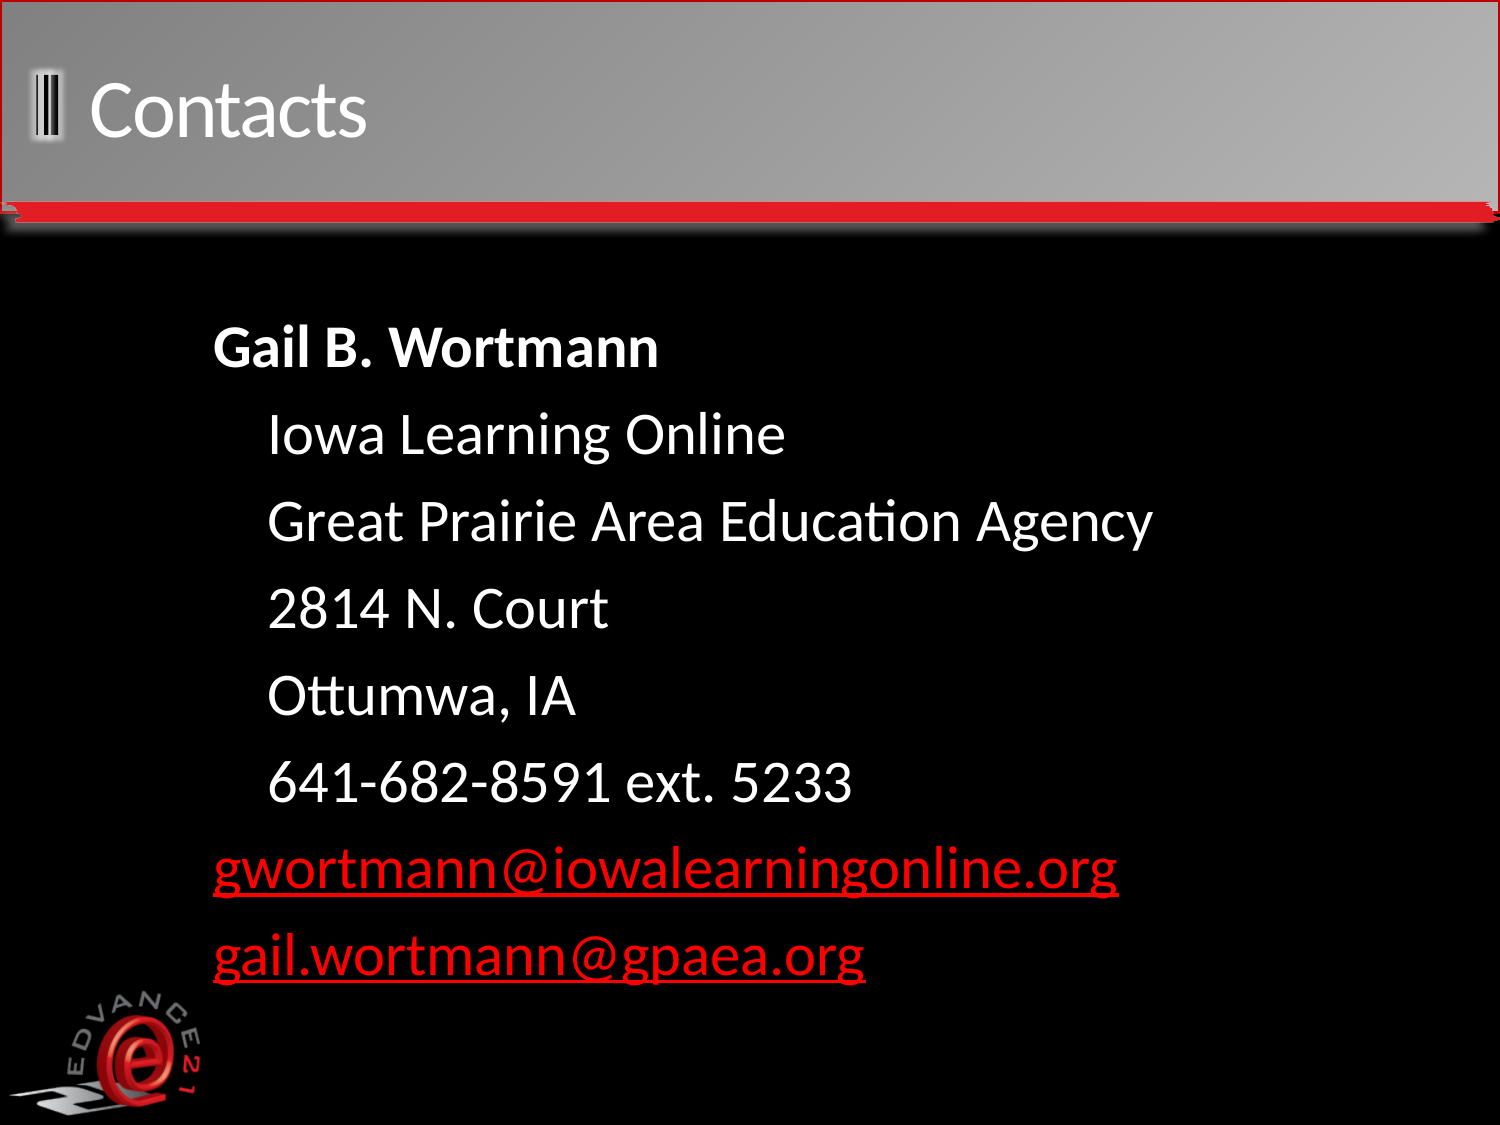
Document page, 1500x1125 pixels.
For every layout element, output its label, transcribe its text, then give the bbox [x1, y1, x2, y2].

picture [0, 199, 1500, 225]
picture [0, 983, 225, 1125]
title Contacts [75, 46, 1425, 188]
list Gail B. Wortmann Iowa Learning Online Great Prairie Area Education Agency 2814 N. Court Ottumwa, IA 641-682-8591 ext. 5233 gwortmann@iowalearningonline.org gail.wortmann@gpaea.org [187, 299, 1338, 1000]
